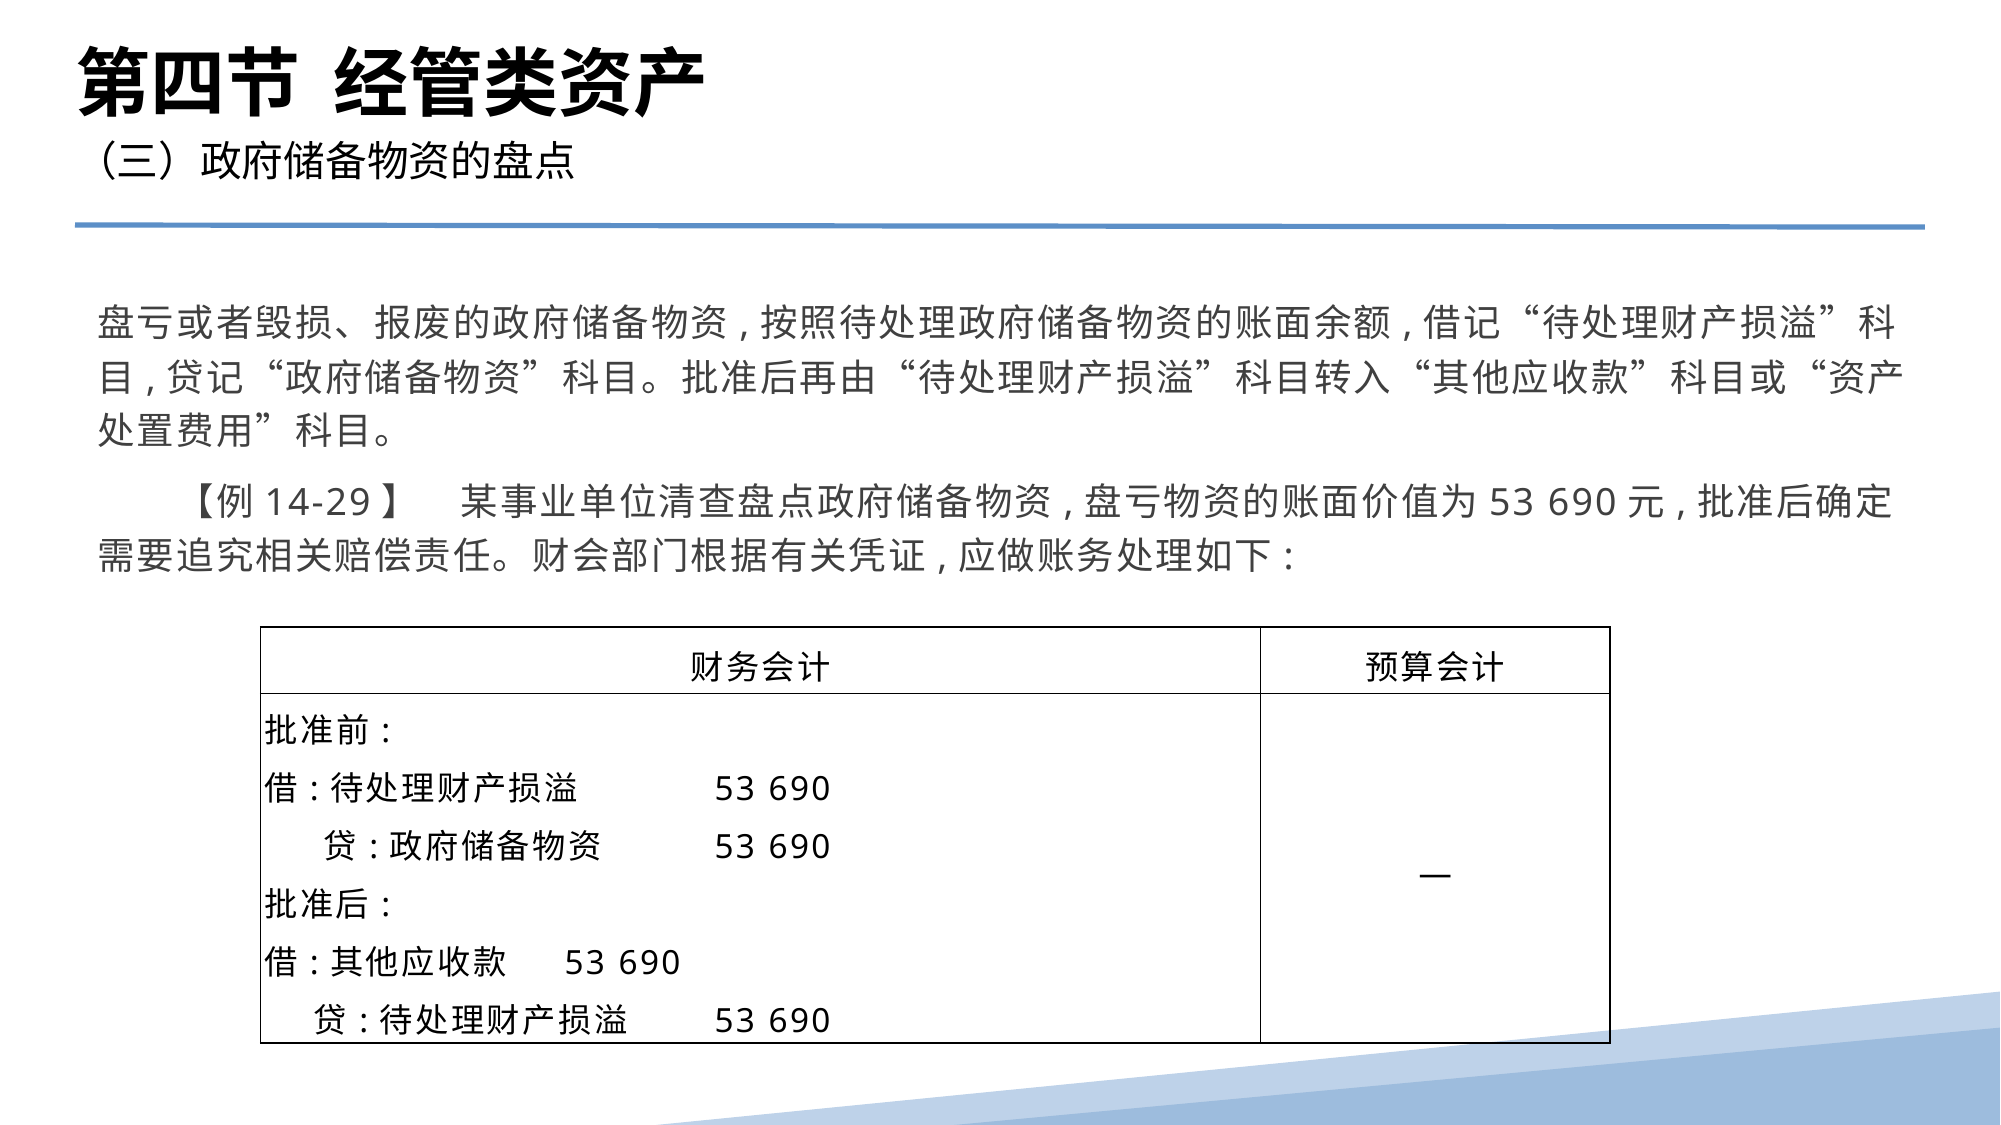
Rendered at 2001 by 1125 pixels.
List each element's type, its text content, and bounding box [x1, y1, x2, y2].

text_box 第四节 经管类资产 [75, 24, 1925, 124]
table_header 预算会计 [1261, 628, 1609, 693]
table_cell 批准前: 借:待处理财产损溢 53 690 贷:政府储备物资 53 690 批准后: 借:其他应收款 53 690 贷:待处理财产损溢 53 690 [261, 694, 1260, 1042]
table_cell — [1261, 694, 1609, 991]
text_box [656, 991, 2000, 1125]
text_box （三）政府储备物资的盘点 [75, 124, 1925, 200]
table_header 财务会计 [261, 628, 1260, 693]
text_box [74, 224, 1925, 228]
text_box 盘亏或者毁损、报废的政府储备物资,按照待处理政府储备物资的账面余额,借记“待处理财产损溢”科目,贷记“政府储备物资”科目。批准后再由“待处理财产损溢”科目转入“其他应收款”科目或“资产处置费用”科目。 【例14-29】 某事业单位清查盘点政府储备物资,盘亏物资的账面价值为53 690元,批准后确定需要追究相关赔偿责任。财会部门根据有关凭证,应做账务处理如下: [86, 240, 1925, 628]
